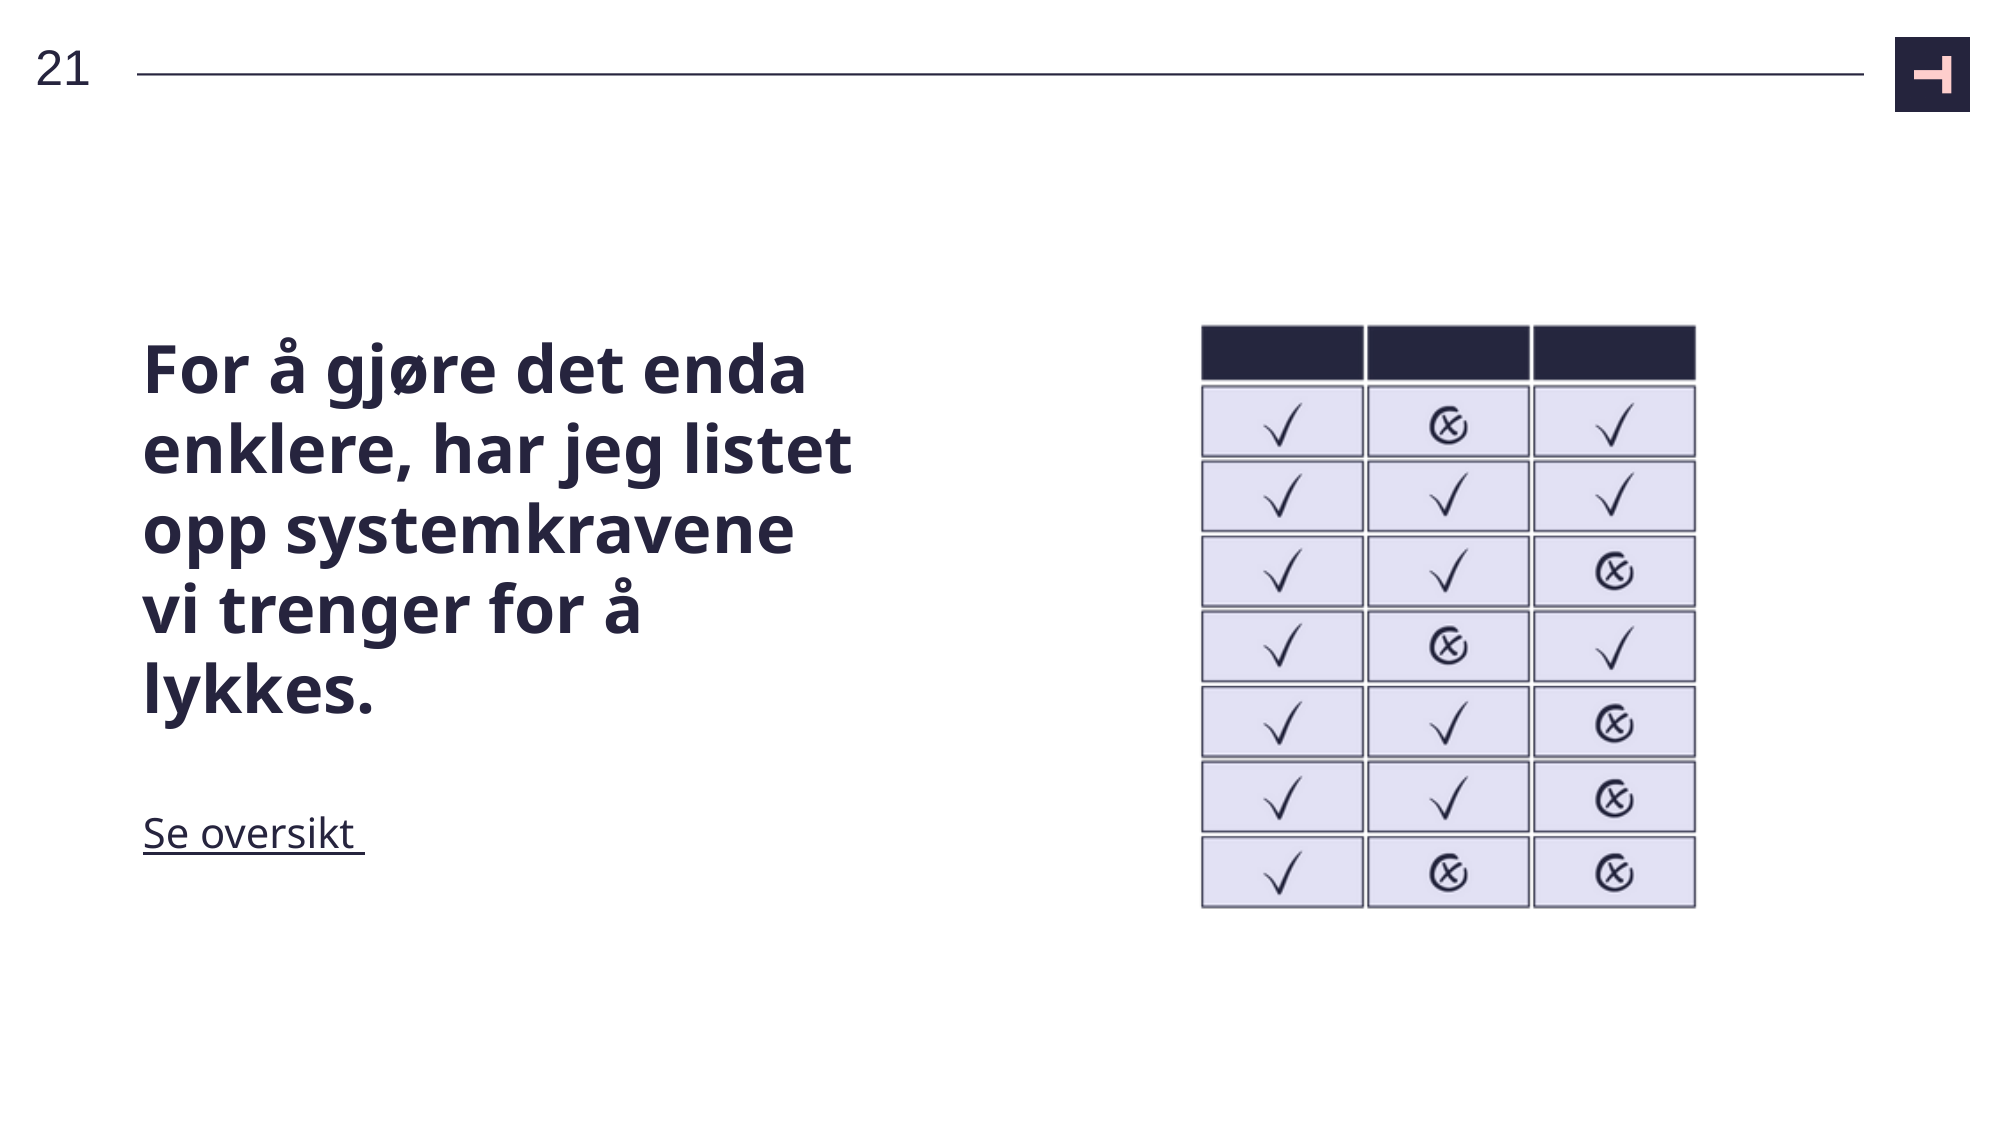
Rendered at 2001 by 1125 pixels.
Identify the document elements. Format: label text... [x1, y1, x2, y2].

slide_number 21 [35, 35, 138, 96]
title For å gjøre det enda enklere, har jeg listet opp systemkravene vi trenger for å lykkes. Se oversikt [142, 296, 860, 937]
picture [1895, 37, 1970, 112]
picture [1140, 296, 1758, 937]
